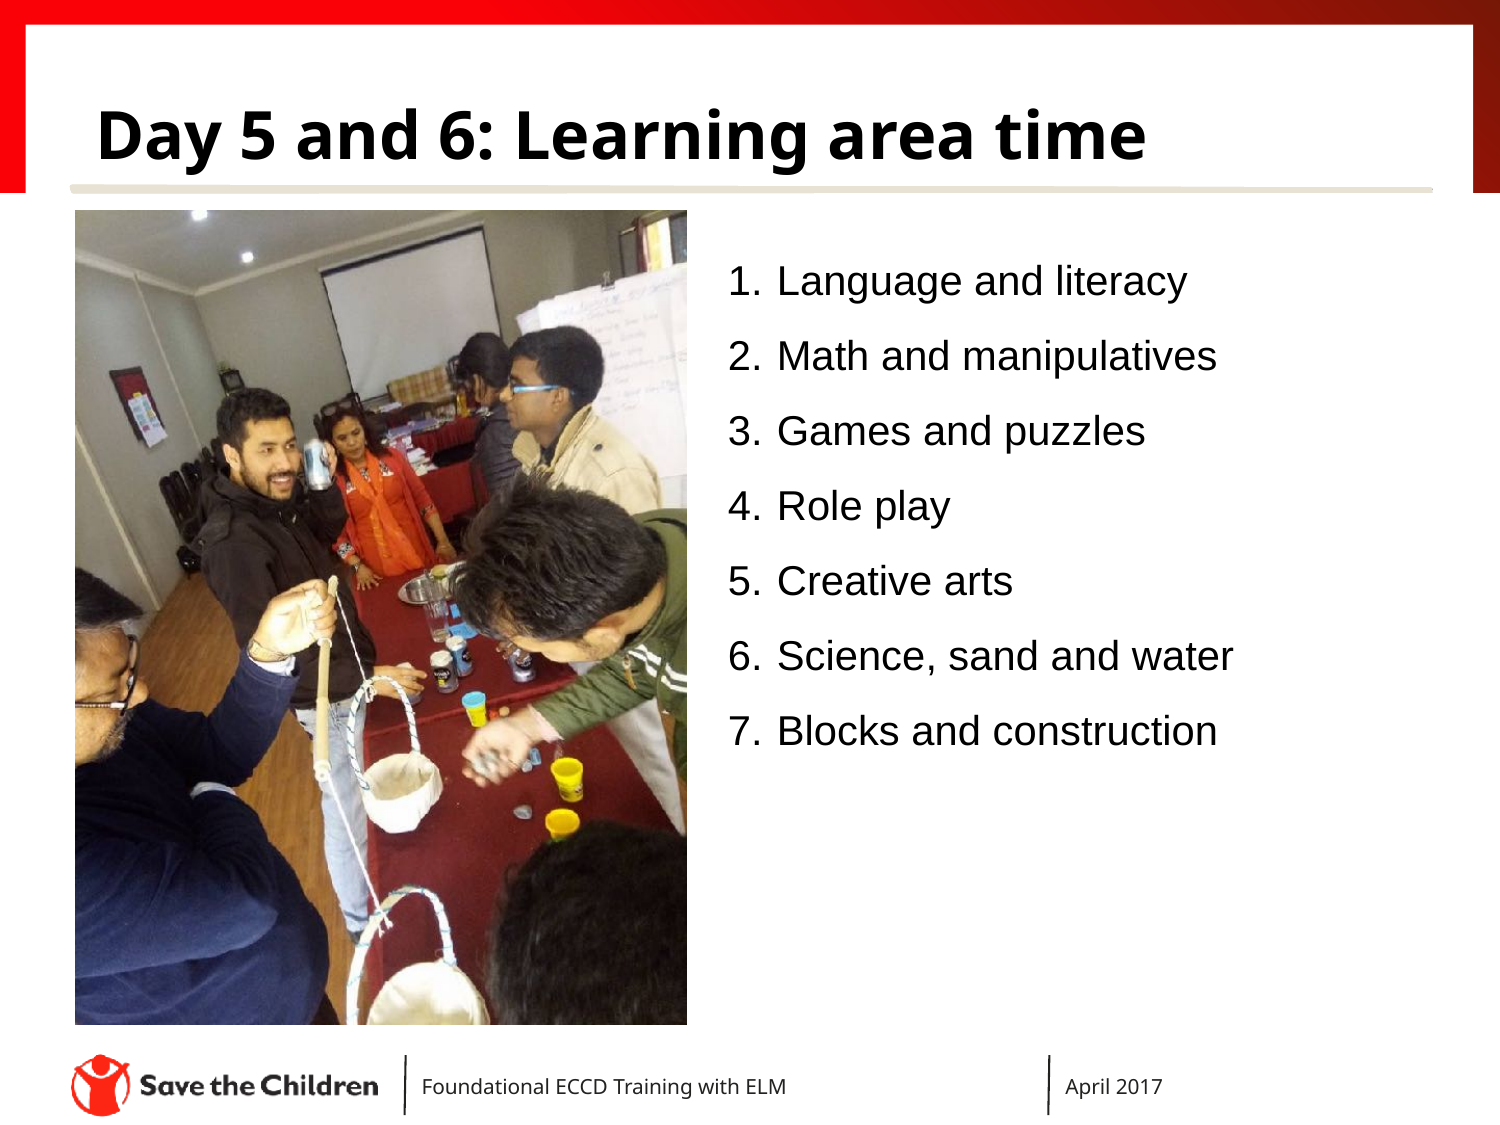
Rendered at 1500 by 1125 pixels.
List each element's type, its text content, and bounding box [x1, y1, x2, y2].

title Day 5 and 6: Learning area time [86, 45, 1414, 182]
text_box April 2017 [1057, 1066, 1398, 1107]
text_box Language and literacy Math and manipulatives Games and puzzles Role play Creative arts Science, sand and water Blocks and construction [713, 213, 1437, 769]
picture [75, 210, 687, 1026]
text_box Foundational ECCD Training with ELM [414, 1066, 1042, 1107]
picture [71, 1054, 378, 1117]
picture [69, 184, 1433, 194]
